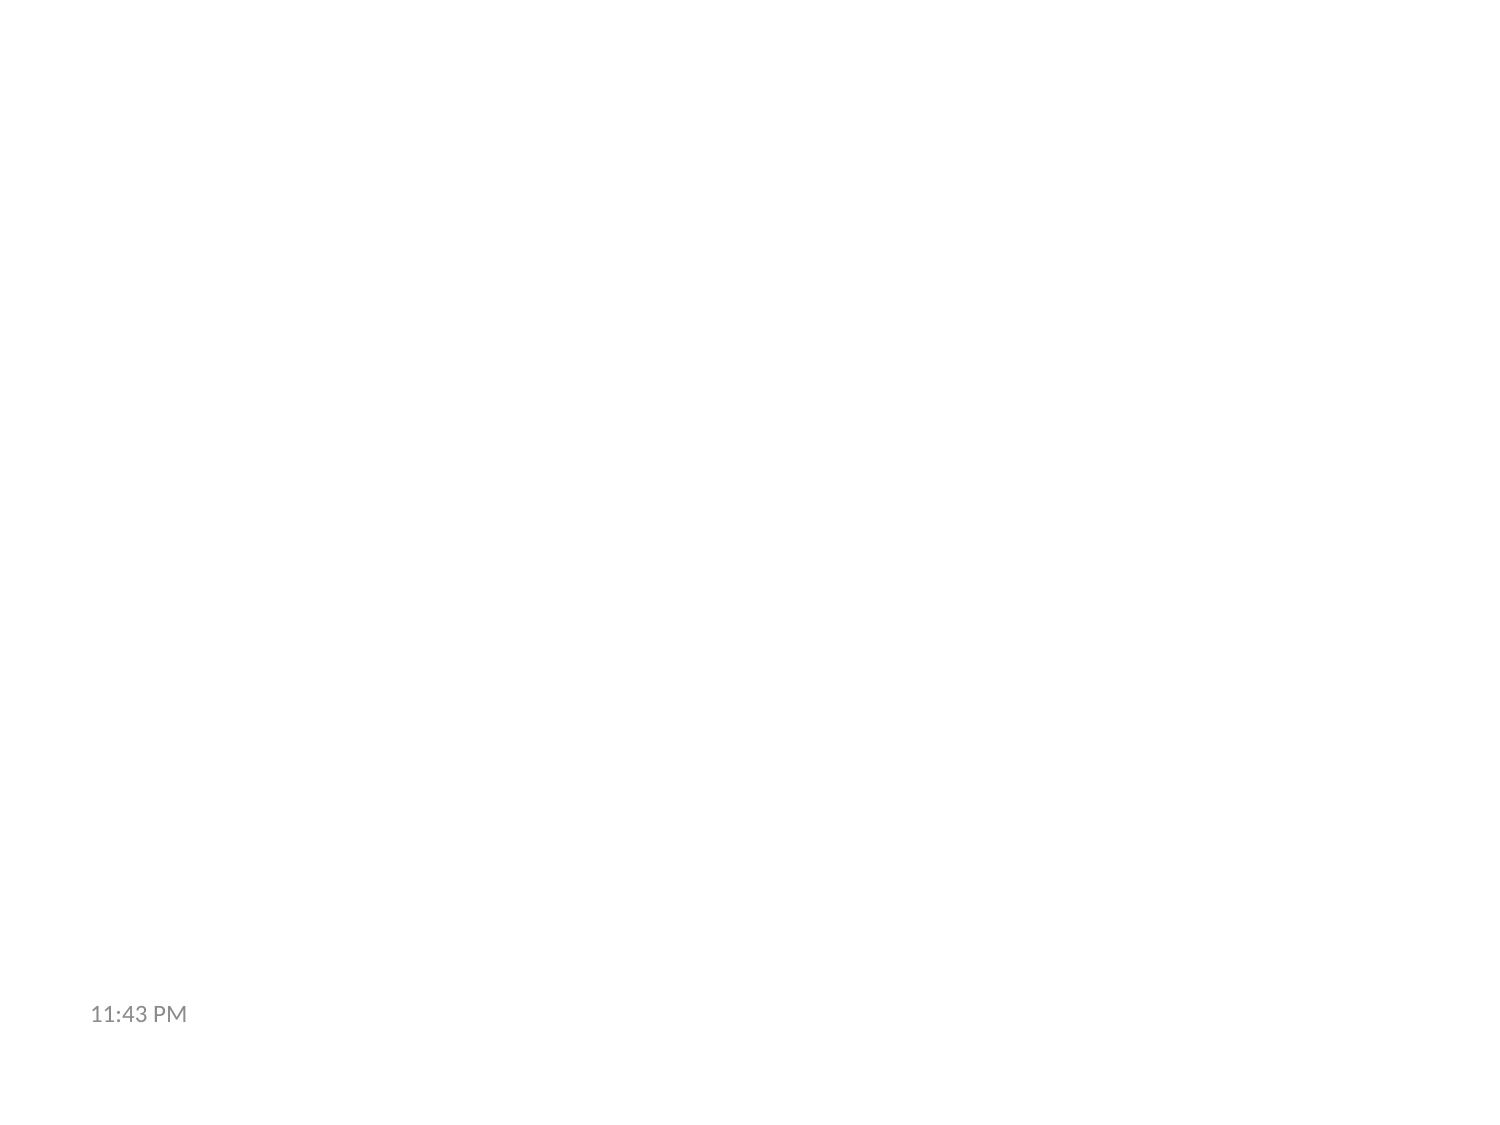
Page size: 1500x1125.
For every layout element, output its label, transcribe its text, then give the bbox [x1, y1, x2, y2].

text_box 3:35 PM [75, 982, 425, 1043]
